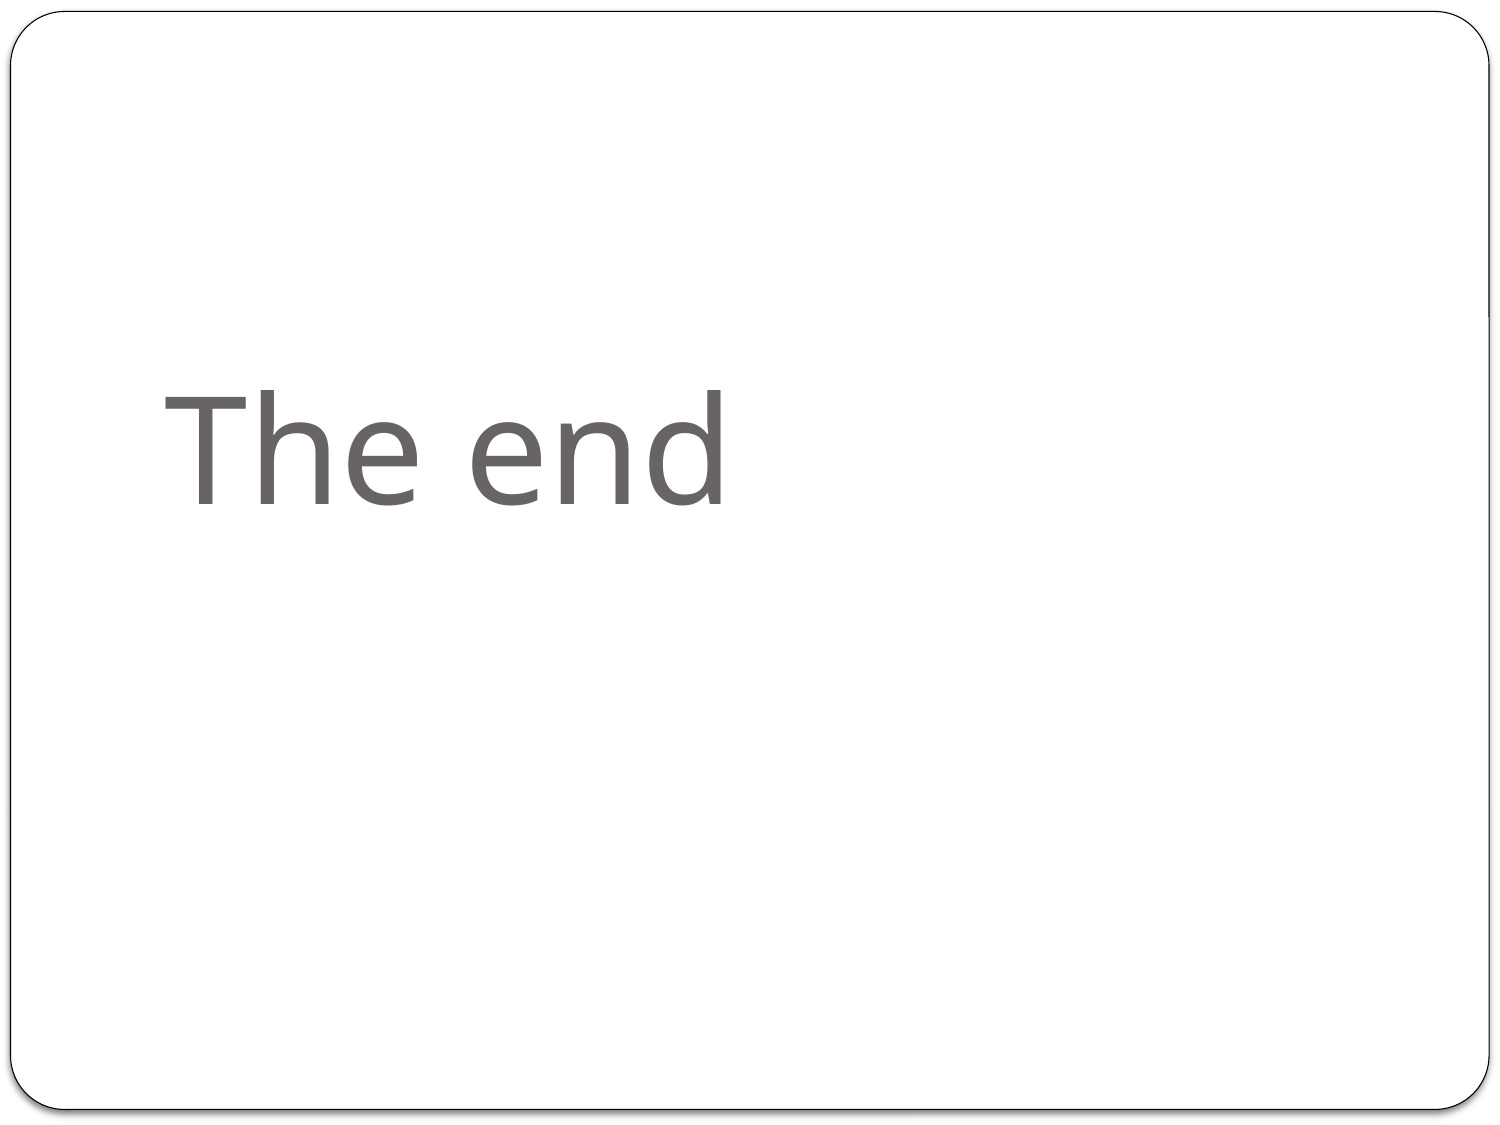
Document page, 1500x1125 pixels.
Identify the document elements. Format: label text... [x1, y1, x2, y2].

title The end [150, 45, 1425, 550]
